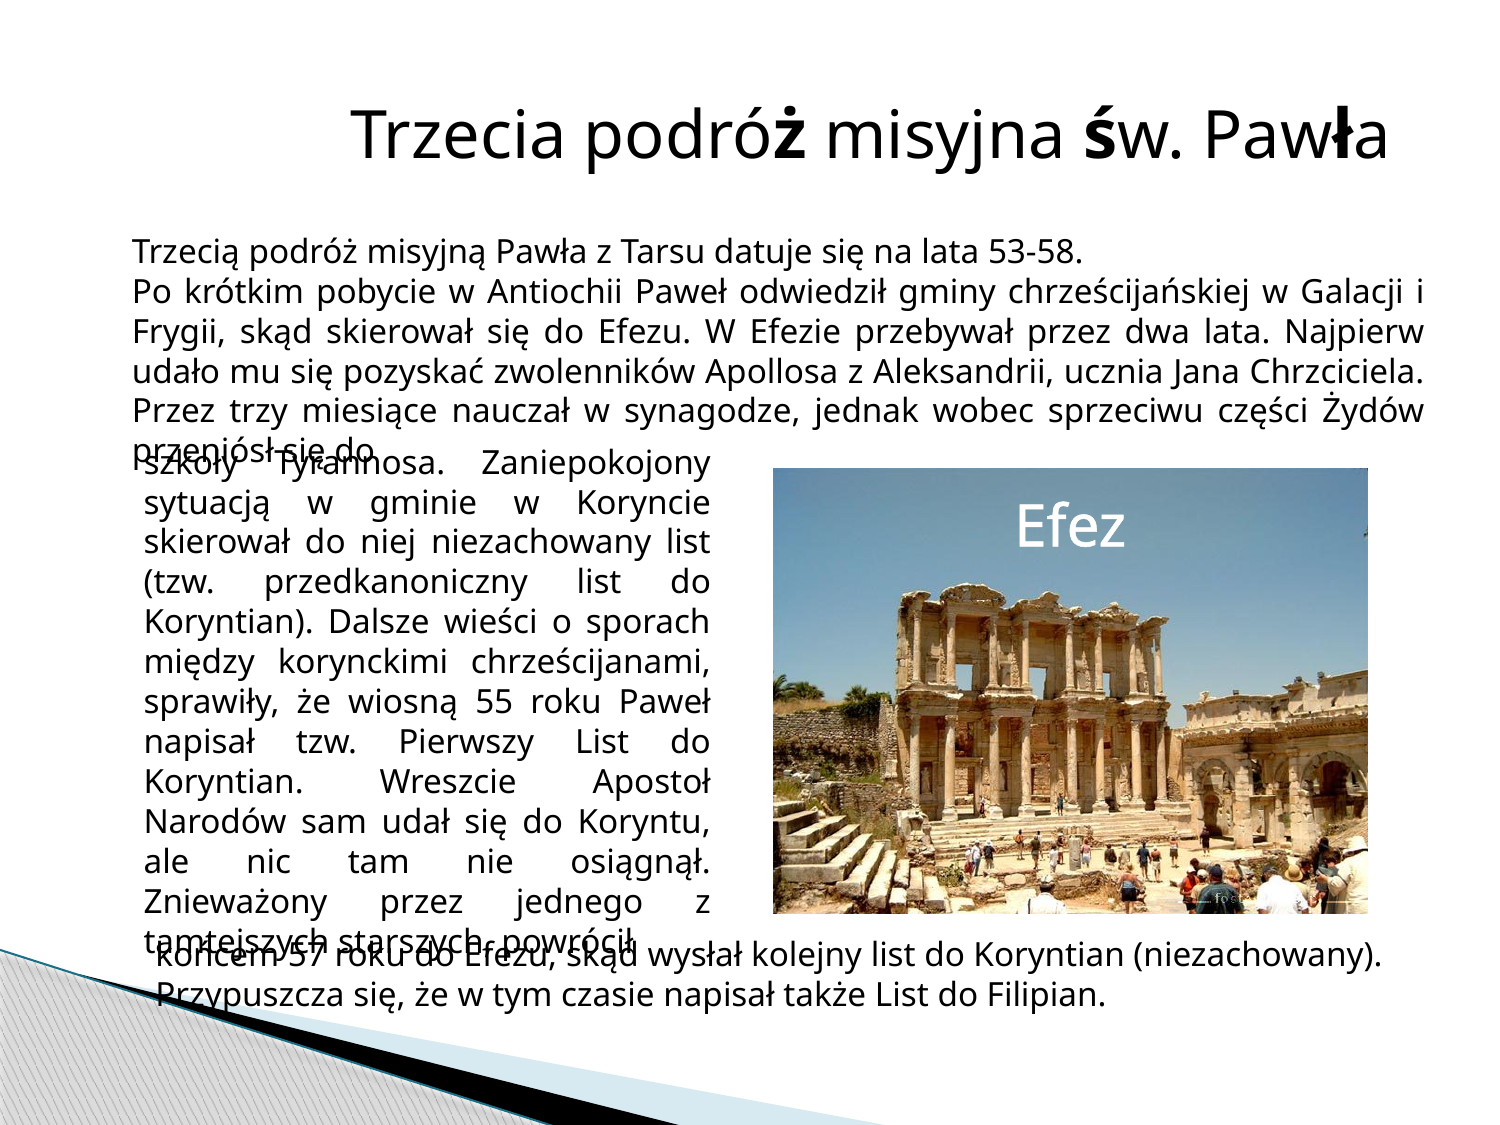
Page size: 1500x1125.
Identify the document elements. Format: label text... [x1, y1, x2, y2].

text_box szkoły Tyrannosa. Zaniepokojony sytuacją w gminie w Koryncie skierował do niej niezachowany list (tzw. przedkanoniczny list do Koryntian). Dalsze wieści o sporach między korynckimi chrześcijanami, sprawiły, że wiosną 55 roku Paweł napisał tzw. Pierwszy List do Koryntian. Wreszcie Apostoł Narodów sam udał się do Koryntu, ale nic tam nie osiągnął. Znieważony przez jednego z tamtejszych starszych, powrócił [128, 433, 727, 968]
text_box Trzecią podróż misyjną Pawła z Tarsu datuje się na lata 53-58. Po krótkim pobycie w Antiochii Paweł odwiedził gminy chrześcijańskiej w Galacji i Frygii, skąd skierował się do Efezu. W Efezie przebywał przez dwa lata. Najpierw udało mu się pozyskać zwolenników Apollosa z Aleksandrii, ucznia Jana Chrzciciela. Przez trzy miesiące nauczał w synagodze, jednak wobec sprzeciwu części Żydów przeniósł się do [117, 222, 1442, 522]
text_box Trzecia podróż misyjna św. Pawła [140, 81, 1407, 180]
picture [773, 468, 1368, 915]
text_box końcem 57 roku do Efezu, skąd wysłał kolejny list do Koryntian (niezachowany). Przypuszcza się, że w tym czasie napisał także List do Filipian. [140, 925, 1442, 1021]
